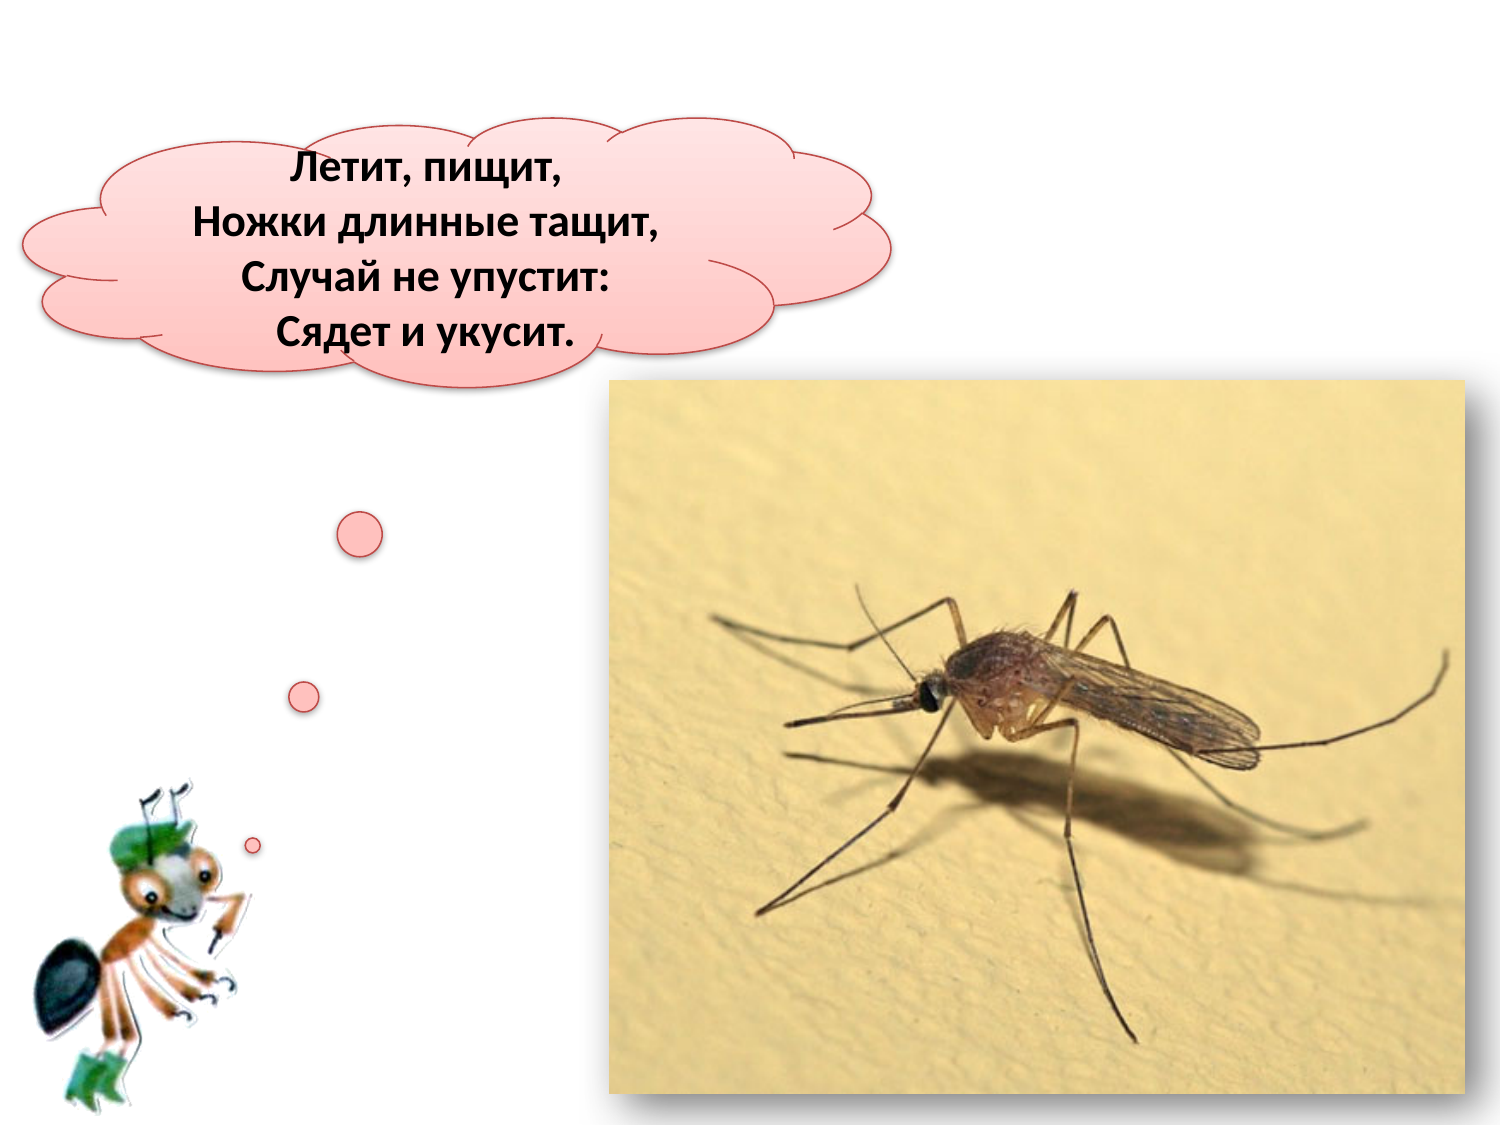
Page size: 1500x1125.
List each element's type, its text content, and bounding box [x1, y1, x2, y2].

text_box Летит, пищит, Ножки длинные тащит, Случай не упустит: Сядет и укусит. [336, 511, 383, 558]
picture [609, 380, 1466, 1094]
text_box Летит, пищит, Ножки длинные тащит, Случай не упустит: Сядет и укусит. [21, 117, 892, 389]
picture [23, 773, 255, 1125]
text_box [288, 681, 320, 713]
